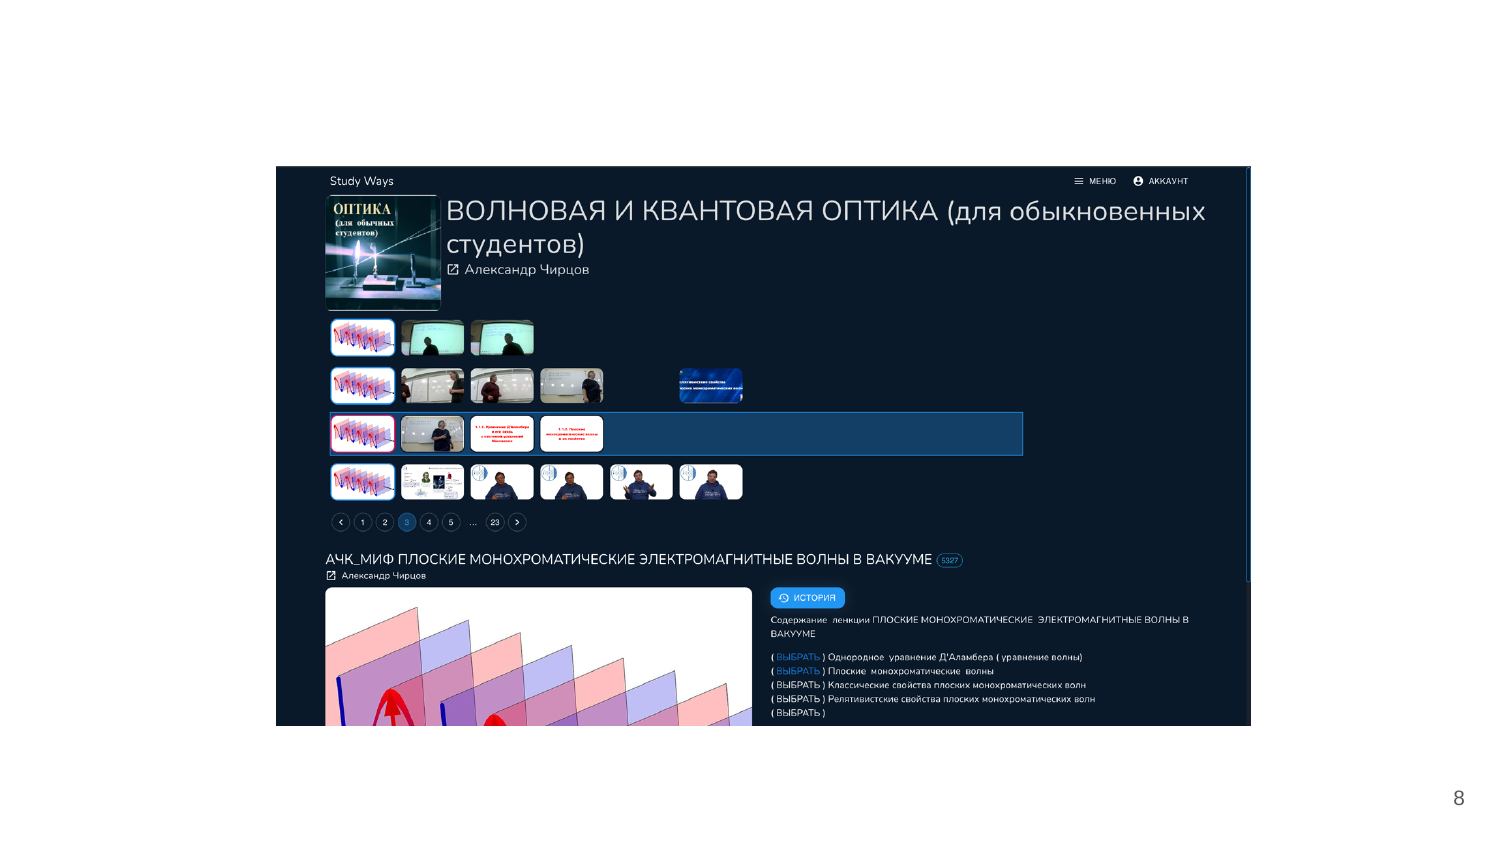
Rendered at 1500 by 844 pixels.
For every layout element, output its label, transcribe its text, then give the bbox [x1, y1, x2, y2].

slide_number 8 [1389, 764, 1480, 830]
picture [276, 166, 1252, 726]
